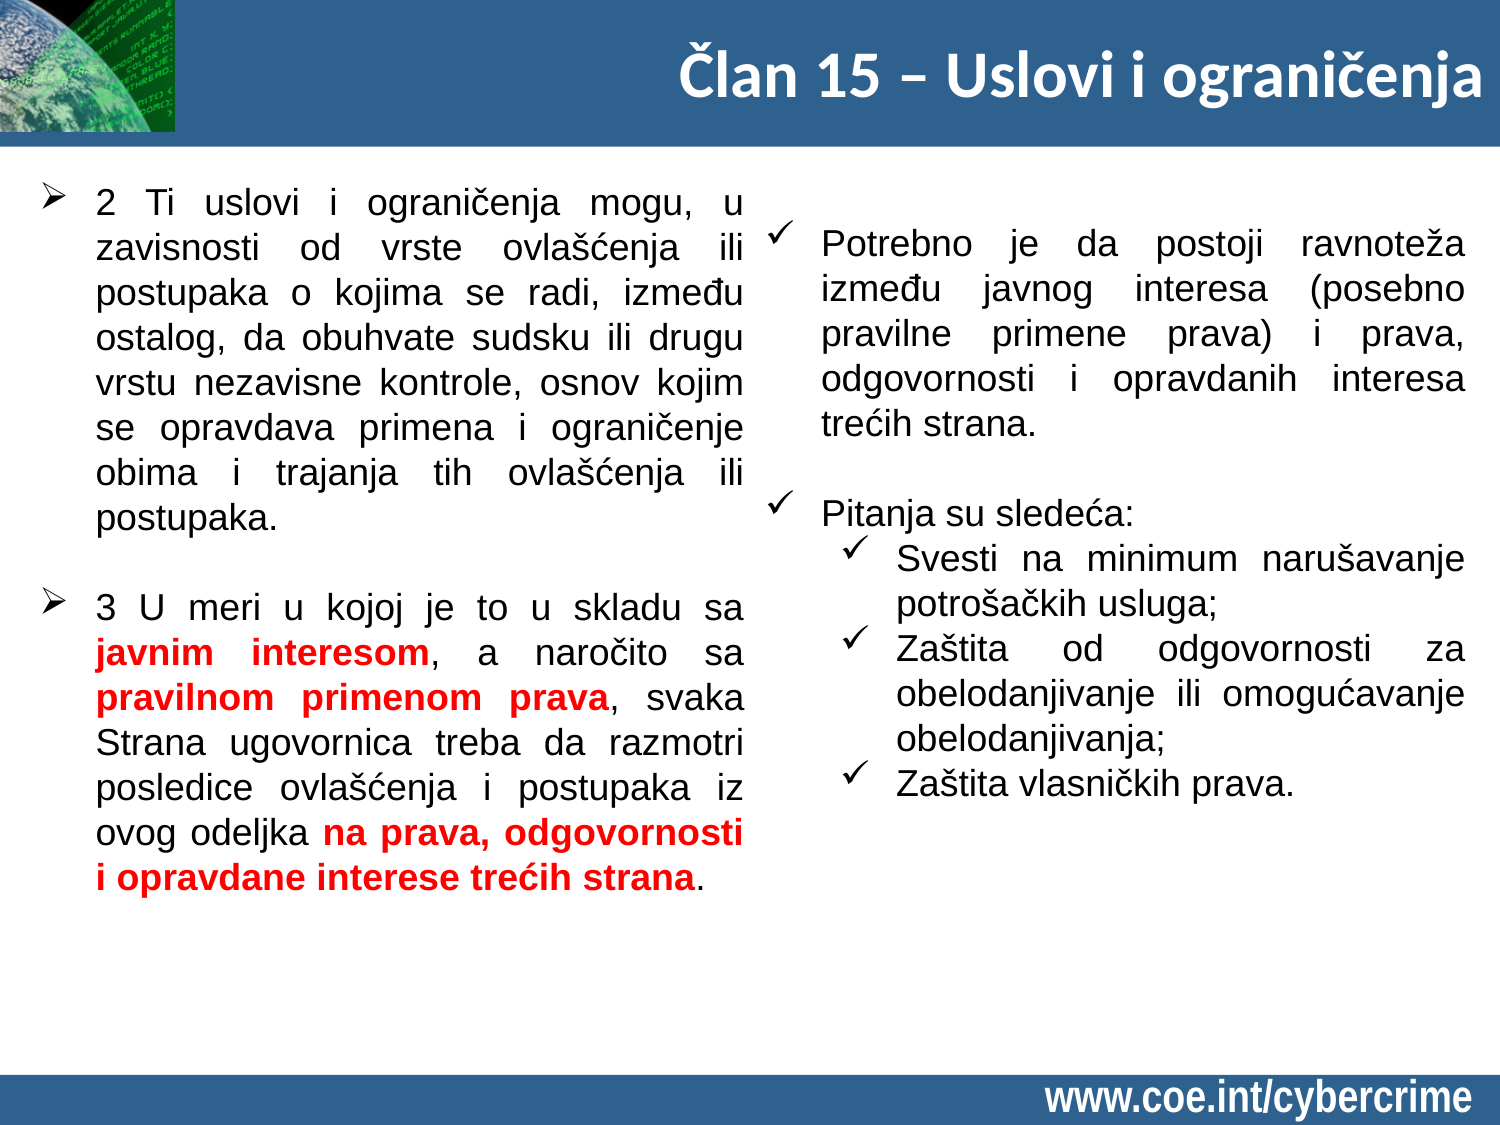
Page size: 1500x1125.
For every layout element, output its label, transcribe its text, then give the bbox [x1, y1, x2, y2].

text_box www.coe.int/cybercrime [1030, 1059, 1500, 1125]
text_box Potrebno je da postoji ravnoteža između javnog interesa (posebno pravilne primene prava) i prava, odgovornosti i opravdanih interesa trećih strana. Pitanja su sledeća: Svesti na minimum narušavanje potrošačkih usluga; Zaštita od odgovornosti za obelodanjivanje ili omogućavanje obelodanjivanja; Zaštita vlasničkih prava. [749, 211, 1480, 811]
text_box [0, 1073, 1030, 1125]
text_box 2 Ti uslovi i ograničenja mogu, u zavisnosti od vrste ovlašćenja ili postupaka o kojima se radi, između ostalog, da obuhvate sudsku ili drugu vrstu nezavisne kontrole, osnov kojim se opravdava primena i ograničenje obima i trajanja tih ovlašćenja ili postupaka. 3 U meri u kojoj je to u skladu sa javnim interesom, a naročito sa pravilnom primenom prava, svaka Strana ugovornica treba da razmotri posledice ovlašćenja i postupaka iz ovog odeljka na prava, odgovornosti i opravdane interese trećih strana. [24, 170, 759, 906]
picture [0, 0, 175, 132]
text_box Član 15 – Uslovi i ograničenja [0, 0, 1500, 149]
